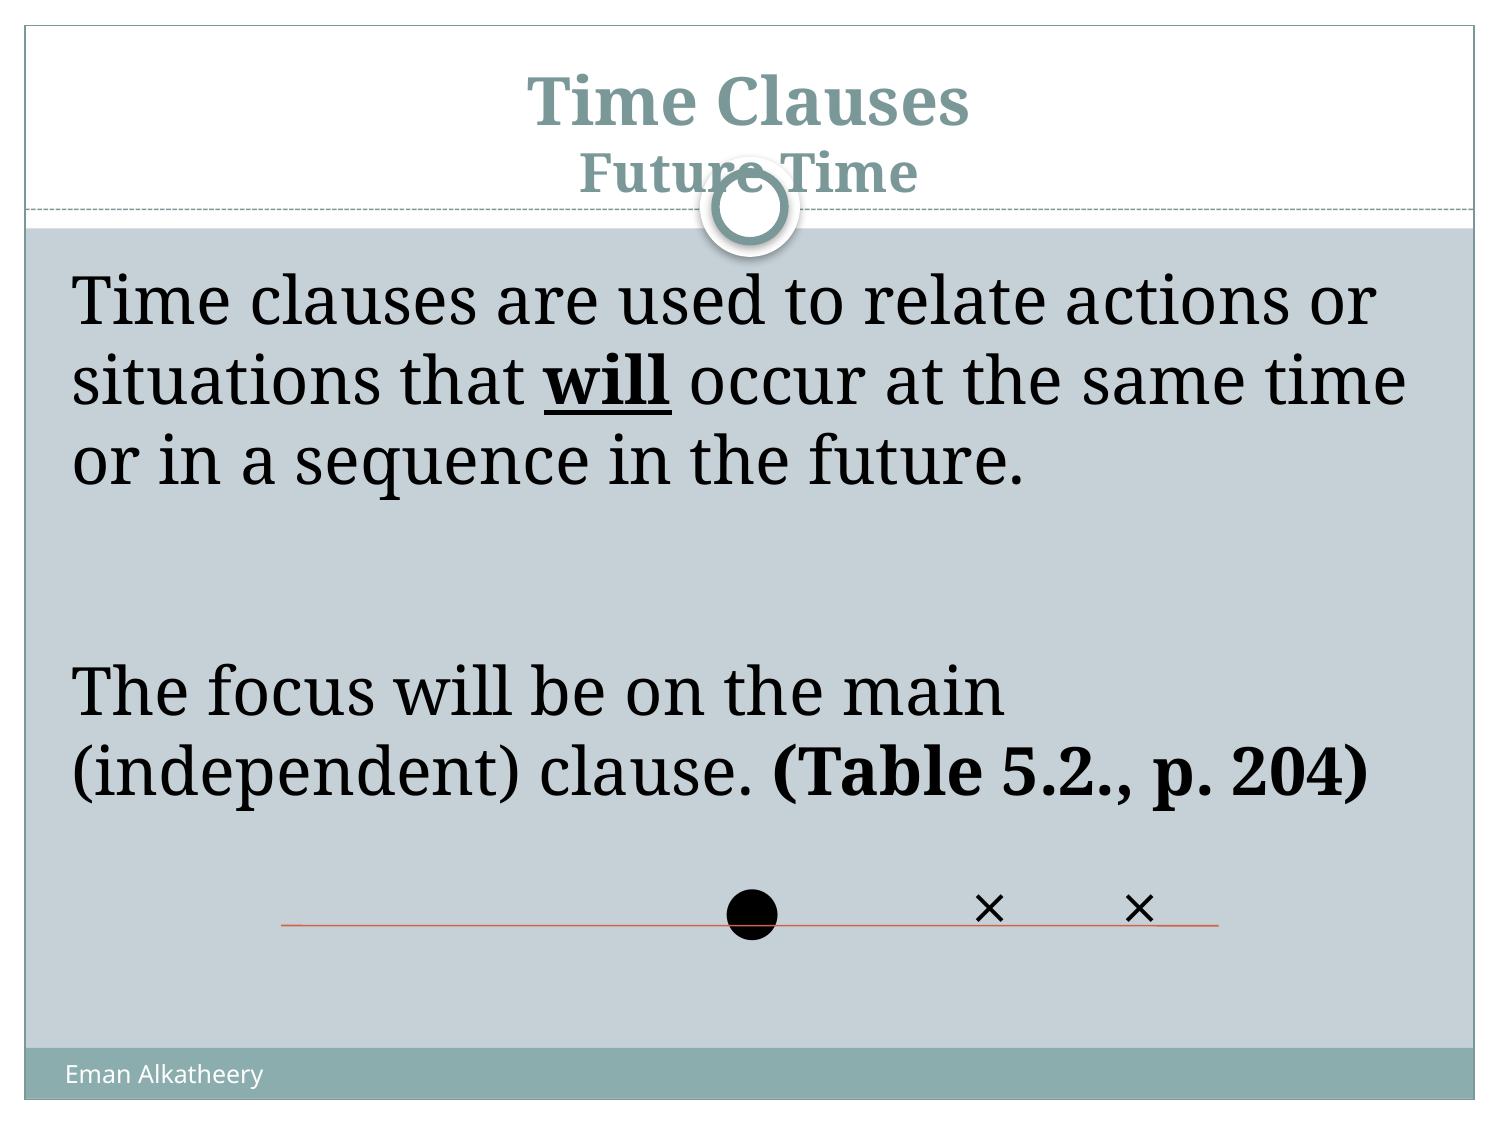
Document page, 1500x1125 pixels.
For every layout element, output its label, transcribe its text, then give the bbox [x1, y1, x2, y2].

title Time Clauses Future Time [49, 23, 1450, 211]
list Time clauses are used to relate actions or situations that will occur at the same time or in a sequence in the future. The focus will be on the main (independent) clause. (Table 5.2., p. 204) ● × × [11, 250, 1454, 1001]
footer Eman Alkatheery [50, 1051, 638, 1112]
